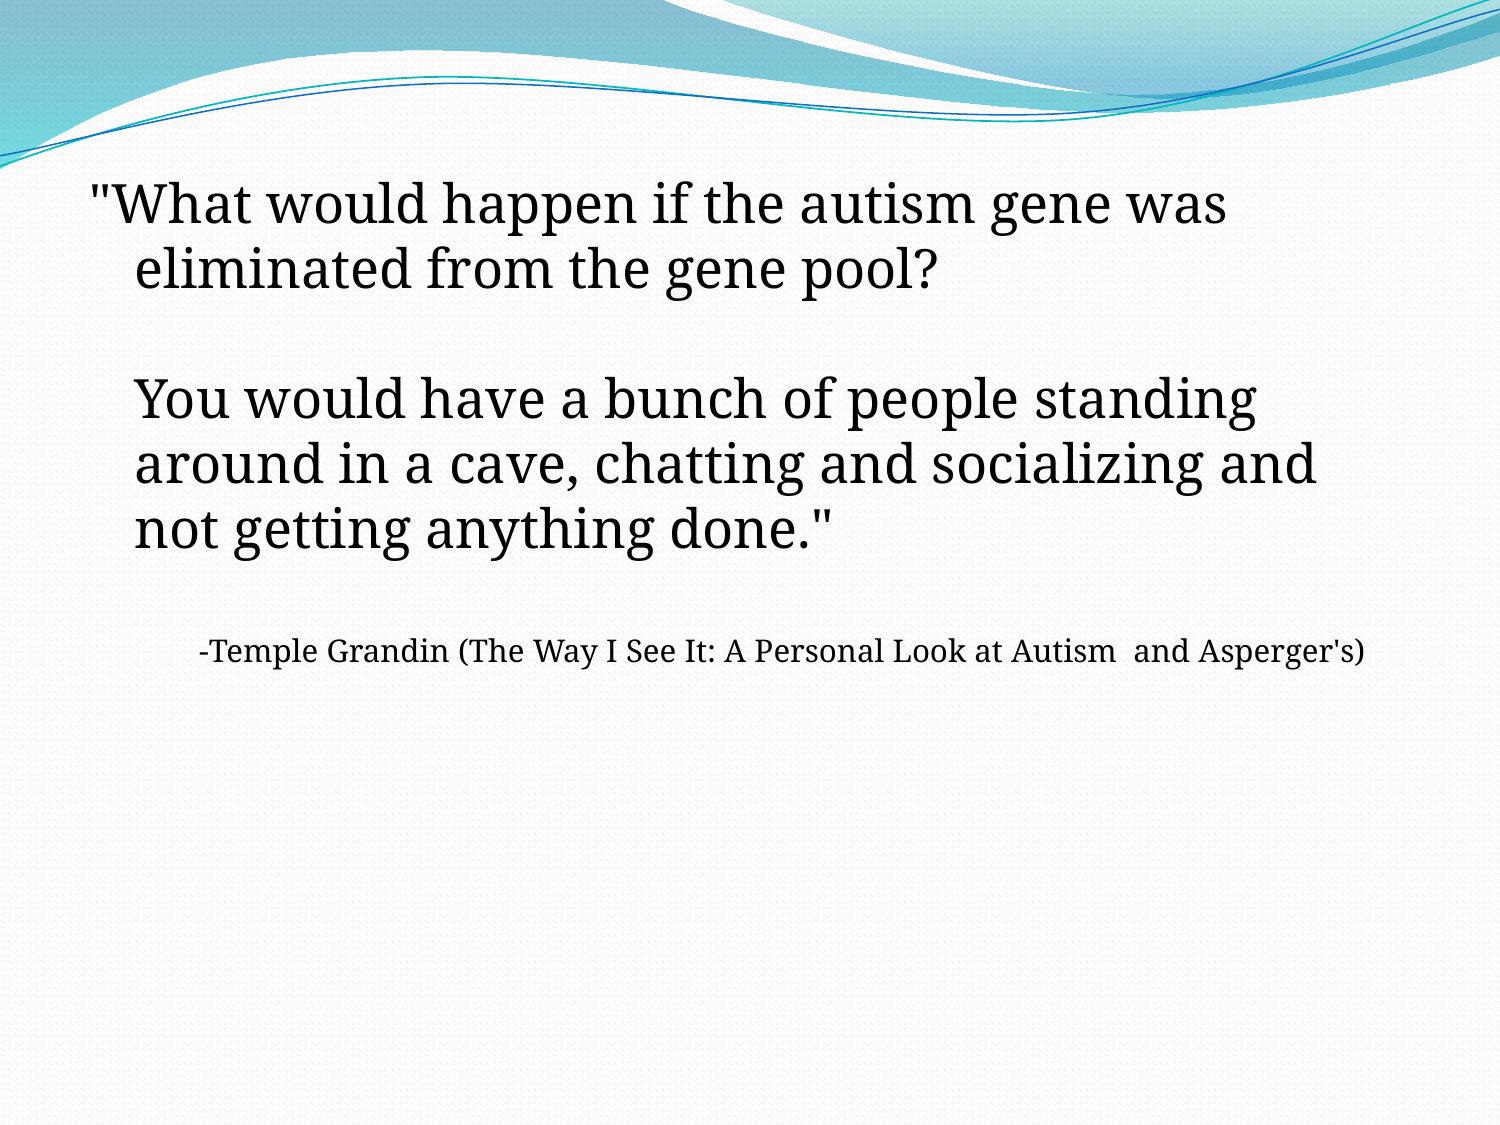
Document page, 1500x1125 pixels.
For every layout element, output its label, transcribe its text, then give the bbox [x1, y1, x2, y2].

list "What would happen if the autism gene was eliminated from the gene pool? You would have a bunch of people standing around in a cave, chatting and socializing and not getting anything done." -Temple Grandin (The Way I See It: A Personal Look at Autism and Asperger's) [75, 162, 1425, 883]
